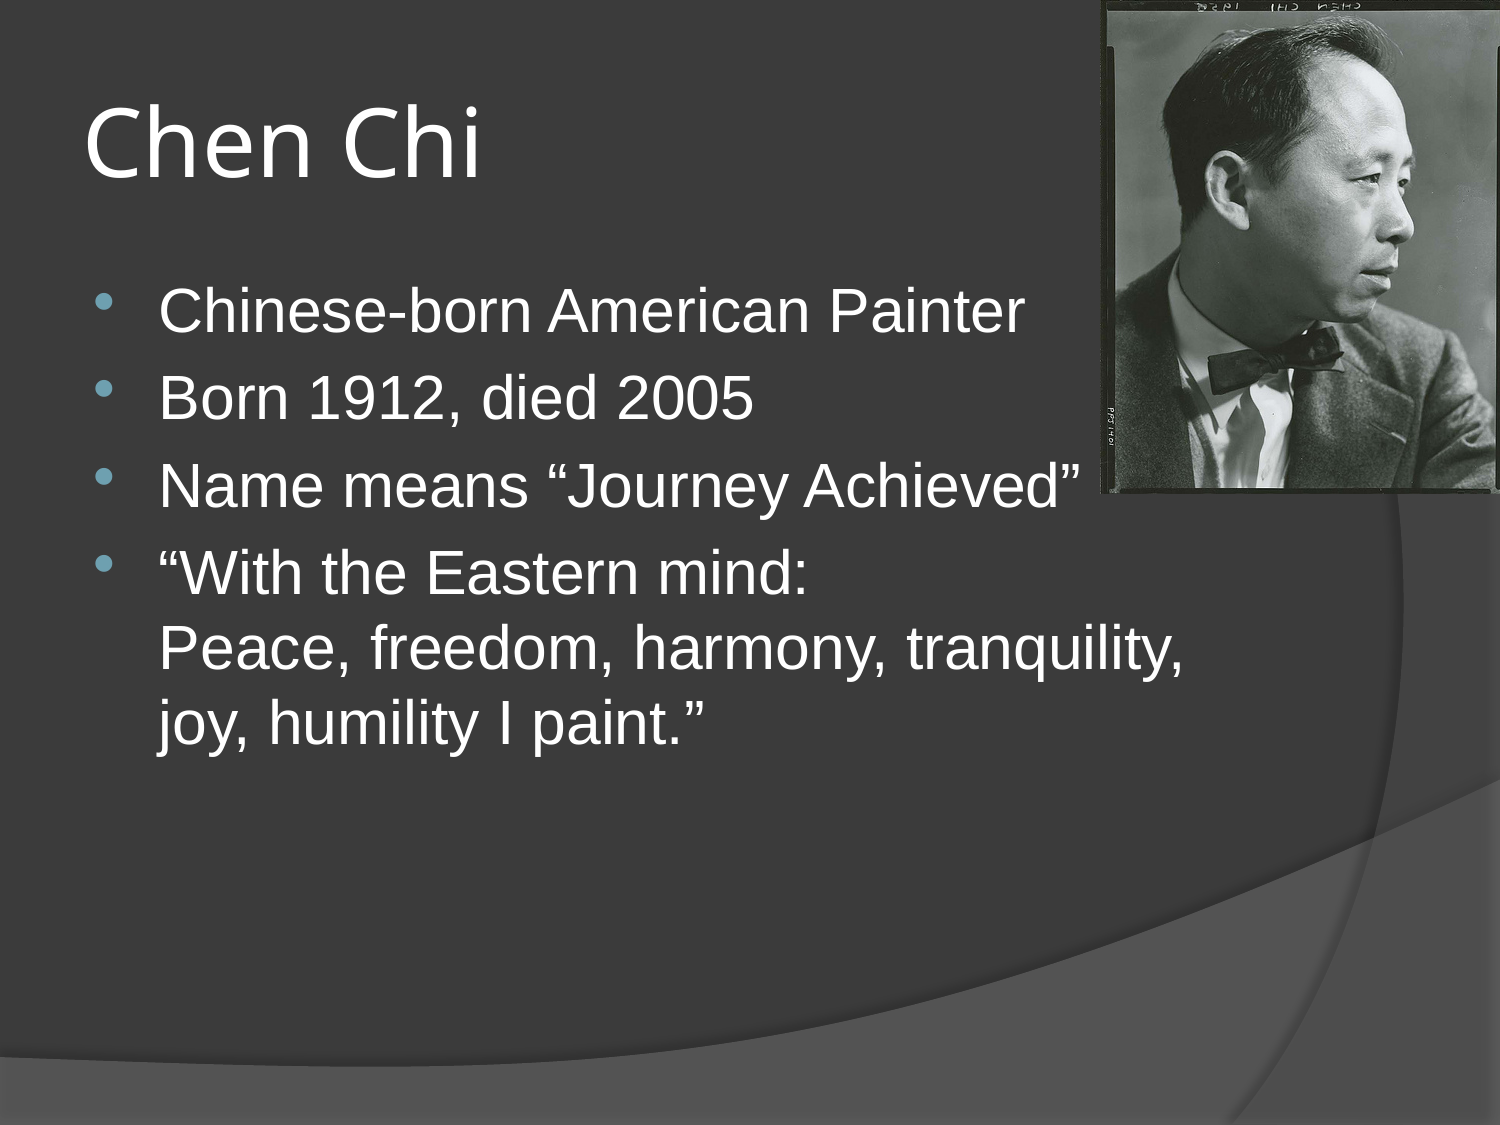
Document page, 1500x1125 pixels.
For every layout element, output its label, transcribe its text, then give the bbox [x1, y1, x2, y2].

list Chinese-born American Painter Born 1912, died 2005 Name means “Journey Achieved” “With the Eastern mind: Peace, freedom, harmony, tranquility, joy, humility I paint.” [75, 262, 1300, 1005]
picture [1099, 0, 1500, 494]
title Chen Chi [75, 45, 1089, 233]
